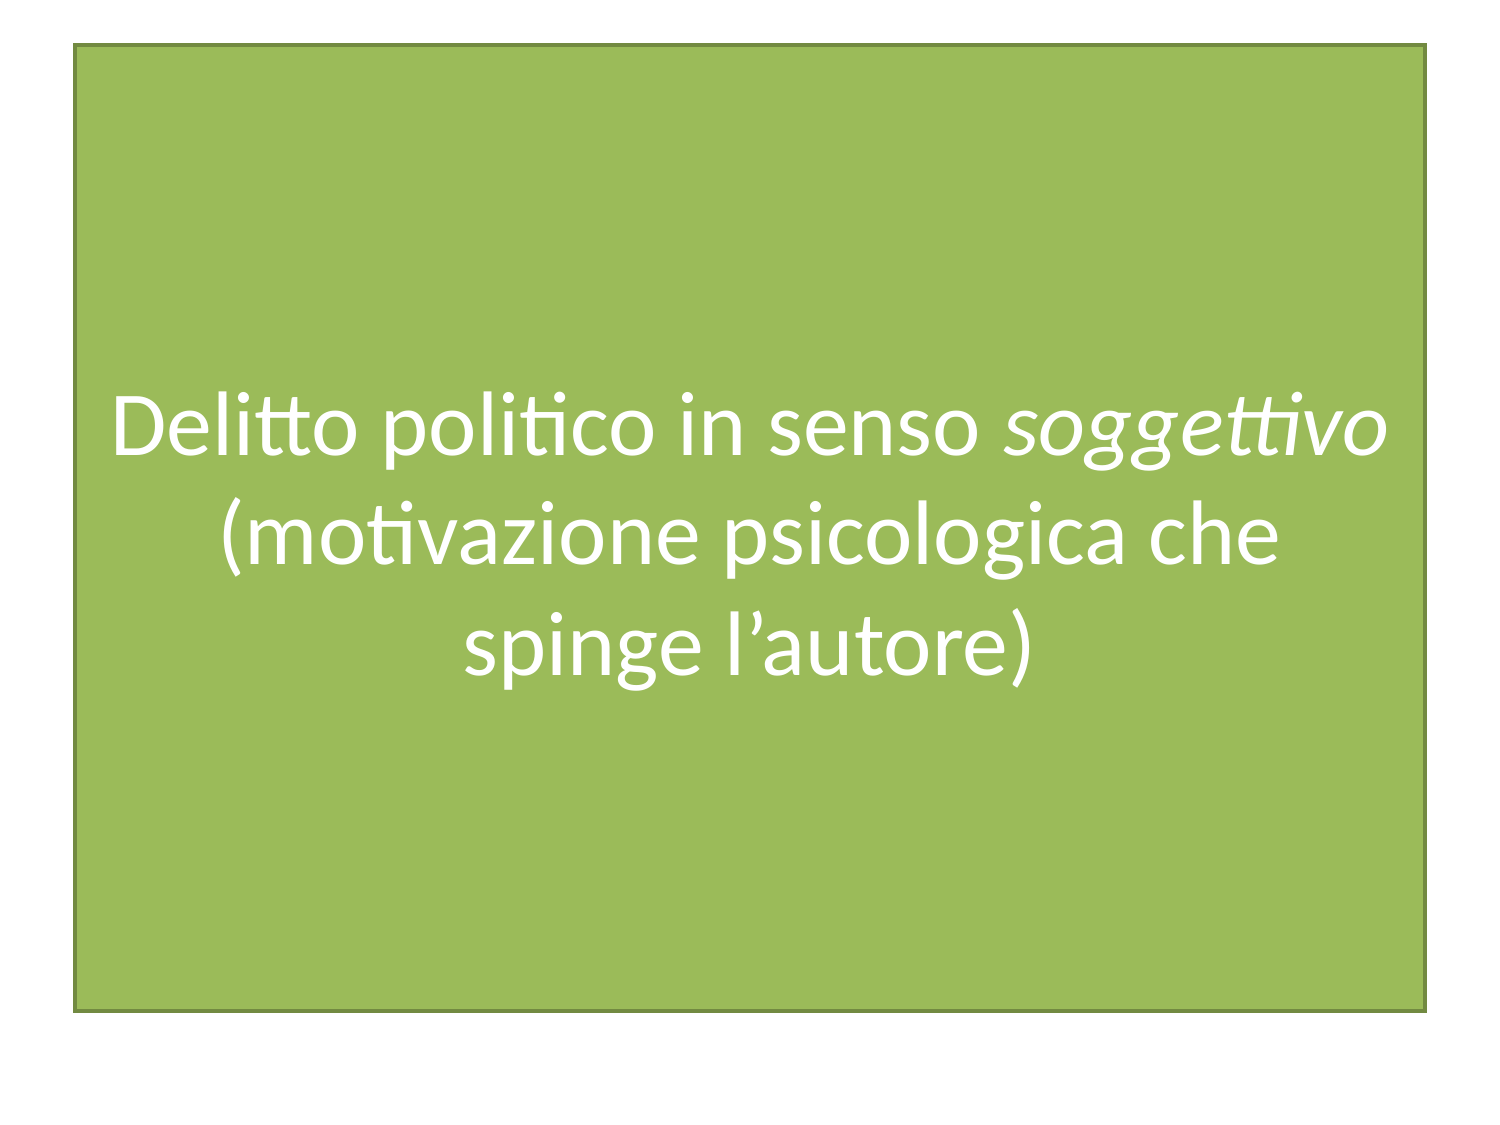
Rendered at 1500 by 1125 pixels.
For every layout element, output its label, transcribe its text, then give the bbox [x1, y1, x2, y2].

title Delitto politico in senso soggettivo (motivazione psicologica che spinge l’autore) [73, 43, 1427, 1013]
